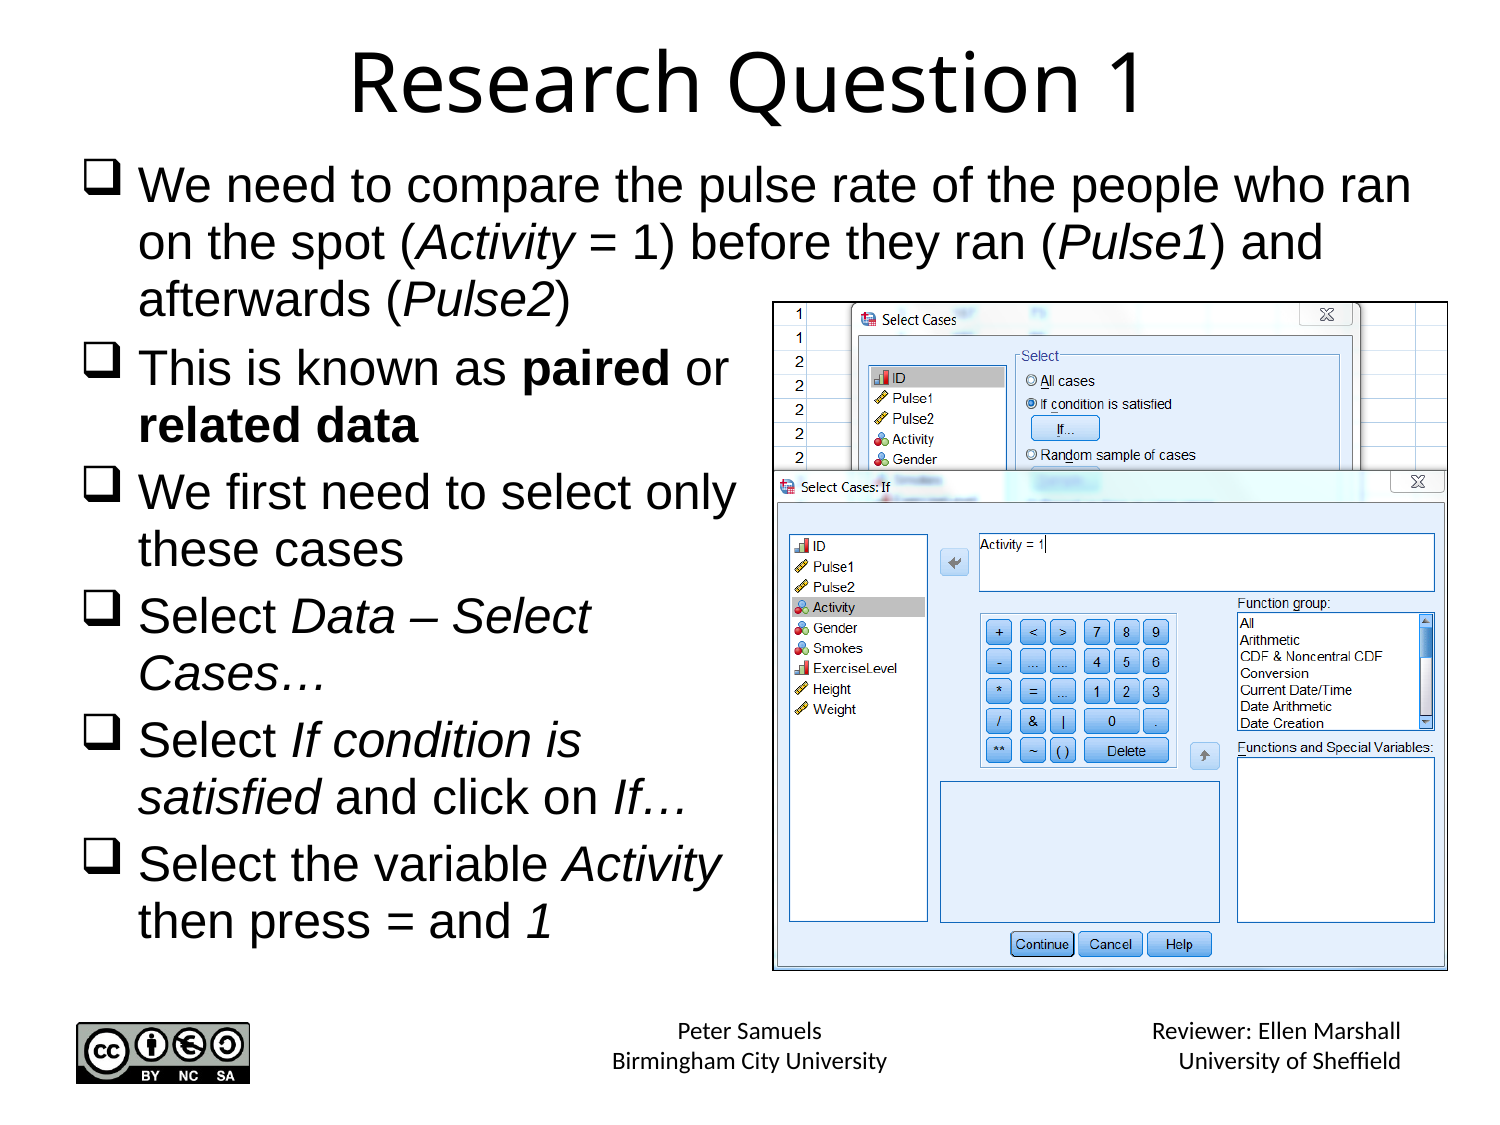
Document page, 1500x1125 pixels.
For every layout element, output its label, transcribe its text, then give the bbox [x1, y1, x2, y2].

text_box Reviewer: Ellen Marshall University of Sheffield [1038, 1007, 1417, 1083]
list We need to compare the pulse rate of the people who ran on the spot (Activity = 1) before they ran (Pulse1) and afterwards (Pulse2) [64, 149, 1449, 338]
text_box This is known as paired or related data We first need to select only these cases Select Data – Select Cases… Select If condition is satisfied and click on If… Select the variable Activity then press = and 1 [64, 332, 756, 965]
picture [773, 302, 1447, 970]
text_box Peter Samuels Birmingham City University [549, 1007, 951, 1083]
picture [76, 1022, 251, 1084]
title Research Question 1 [75, 21, 1425, 138]
